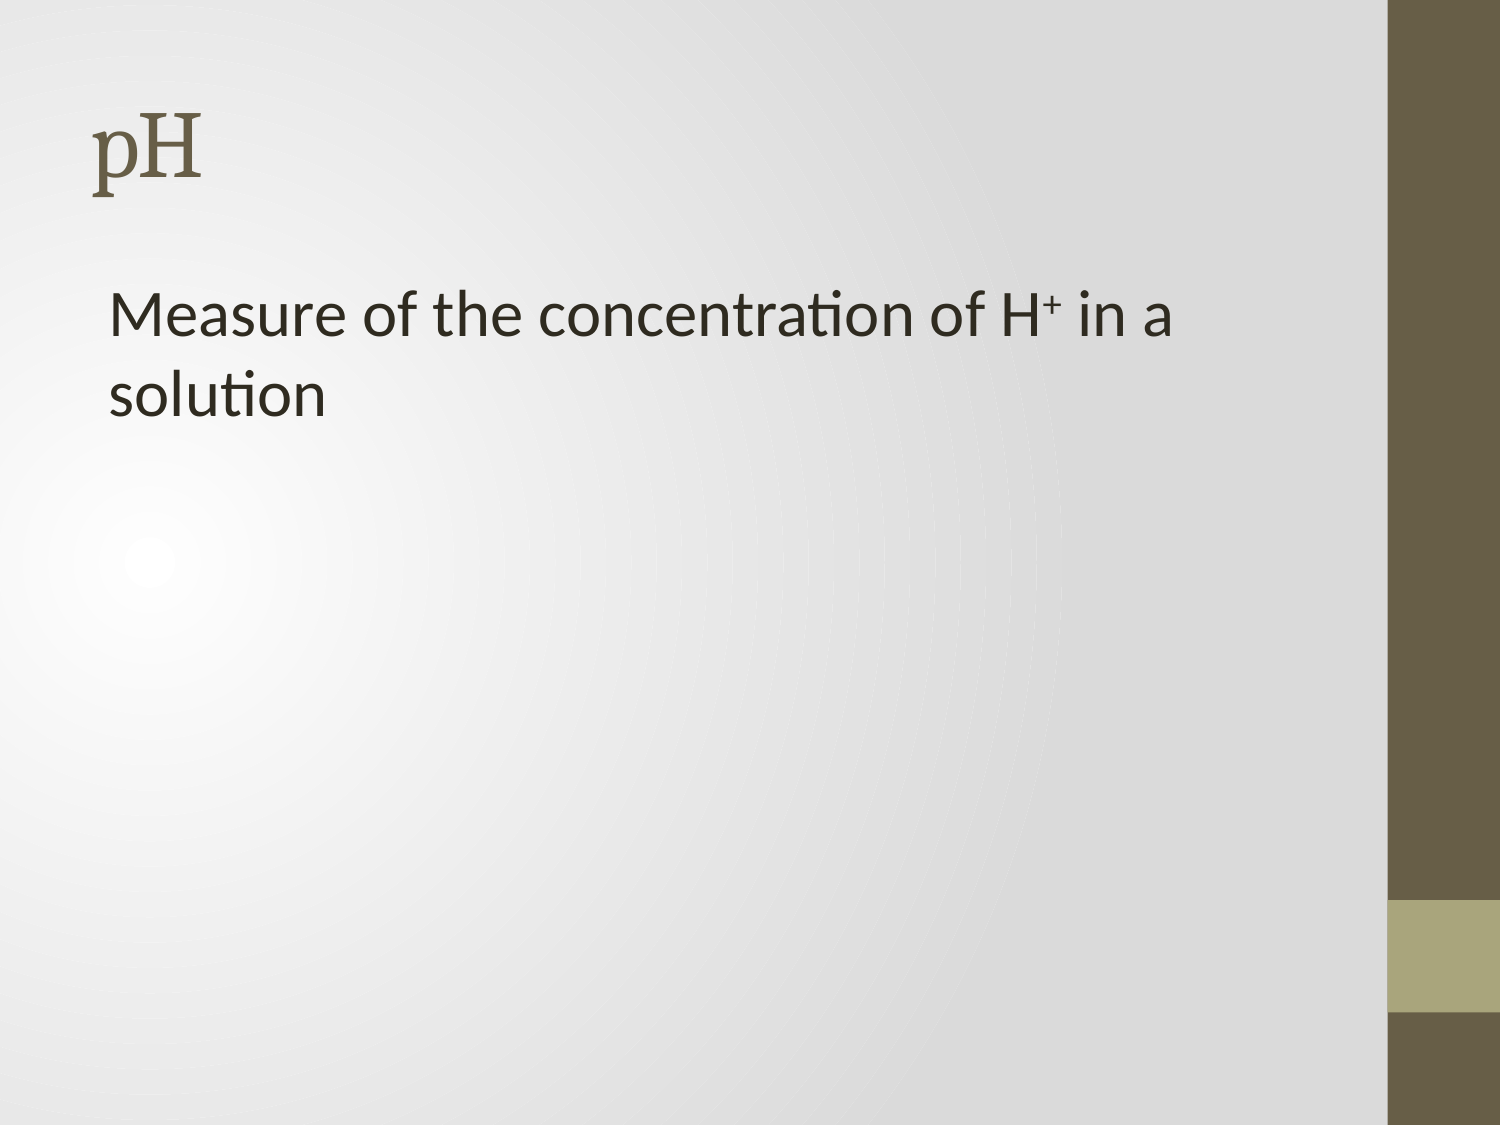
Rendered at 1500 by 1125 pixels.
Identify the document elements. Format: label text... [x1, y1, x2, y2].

title pH [75, 45, 1325, 233]
list Measure of the concentration of H+ in a solution [75, 262, 1325, 1050]
